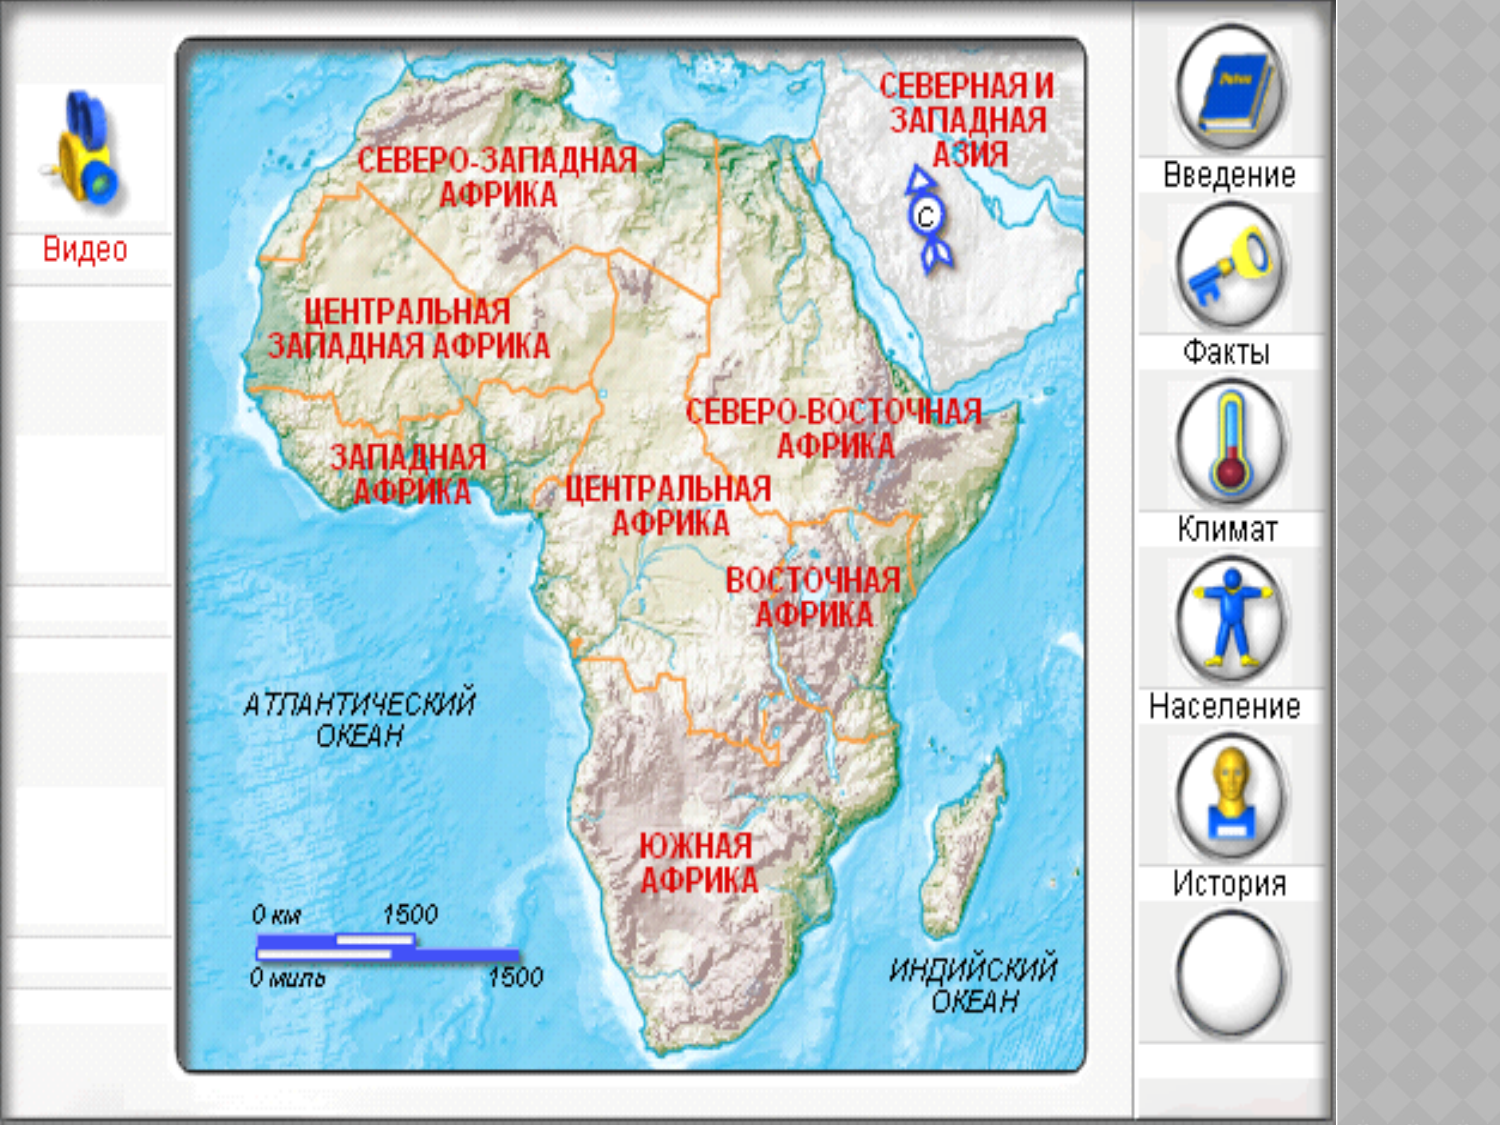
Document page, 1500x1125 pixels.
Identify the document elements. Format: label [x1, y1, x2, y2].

picture [0, 0, 1337, 1125]
